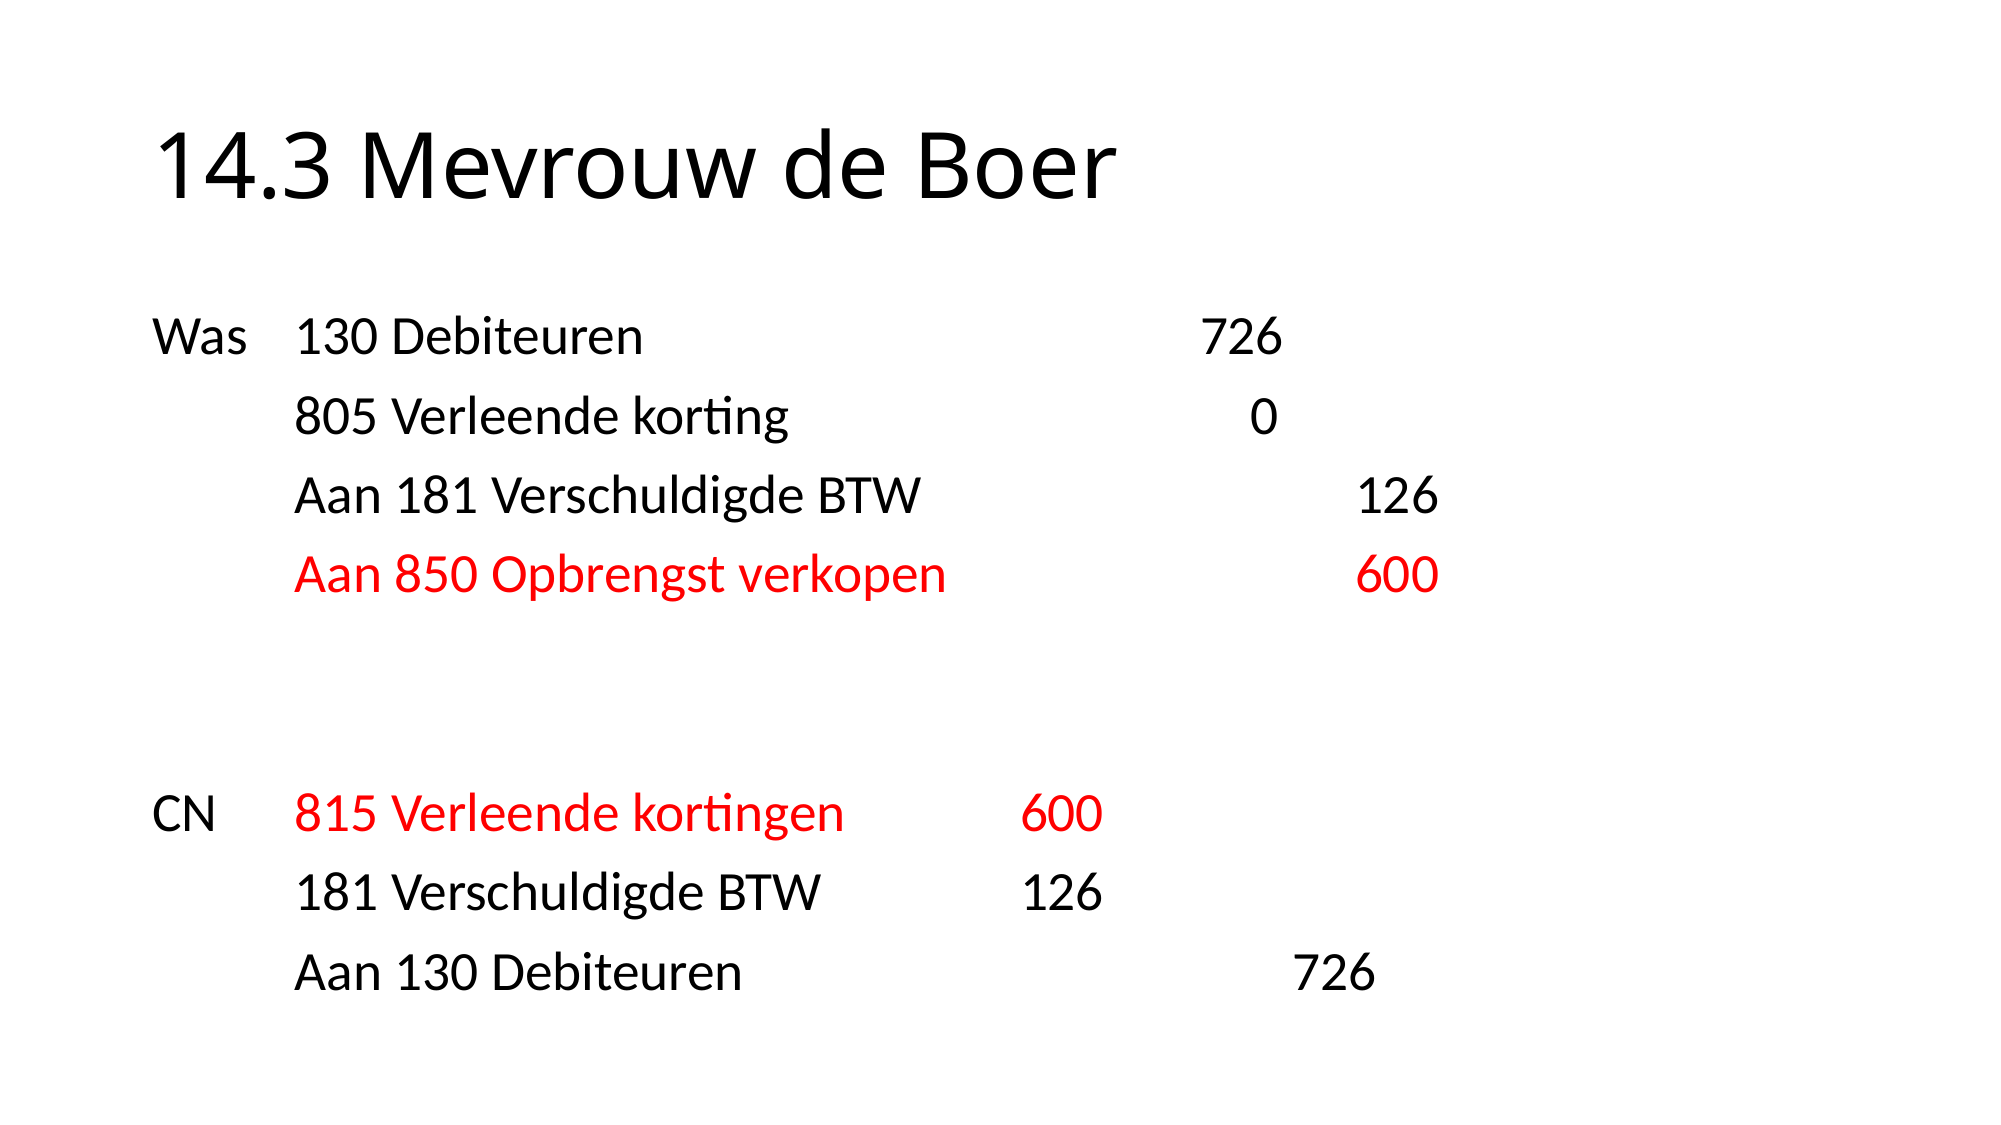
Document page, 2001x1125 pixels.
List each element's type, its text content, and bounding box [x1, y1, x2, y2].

list Was 130 Debiteuren 726 805 Verleende korting 0 Aan 181 Verschuldigde BTW 126 Aan 850 Opbrengst verkopen 600 CN 815 Verleende kortingen 600 181 Verschuldigde BTW 126 Aan 130 Debiteuren 726 [137, 299, 1863, 1014]
title 14.3 Mevrouw de Boer [137, 59, 1863, 278]
